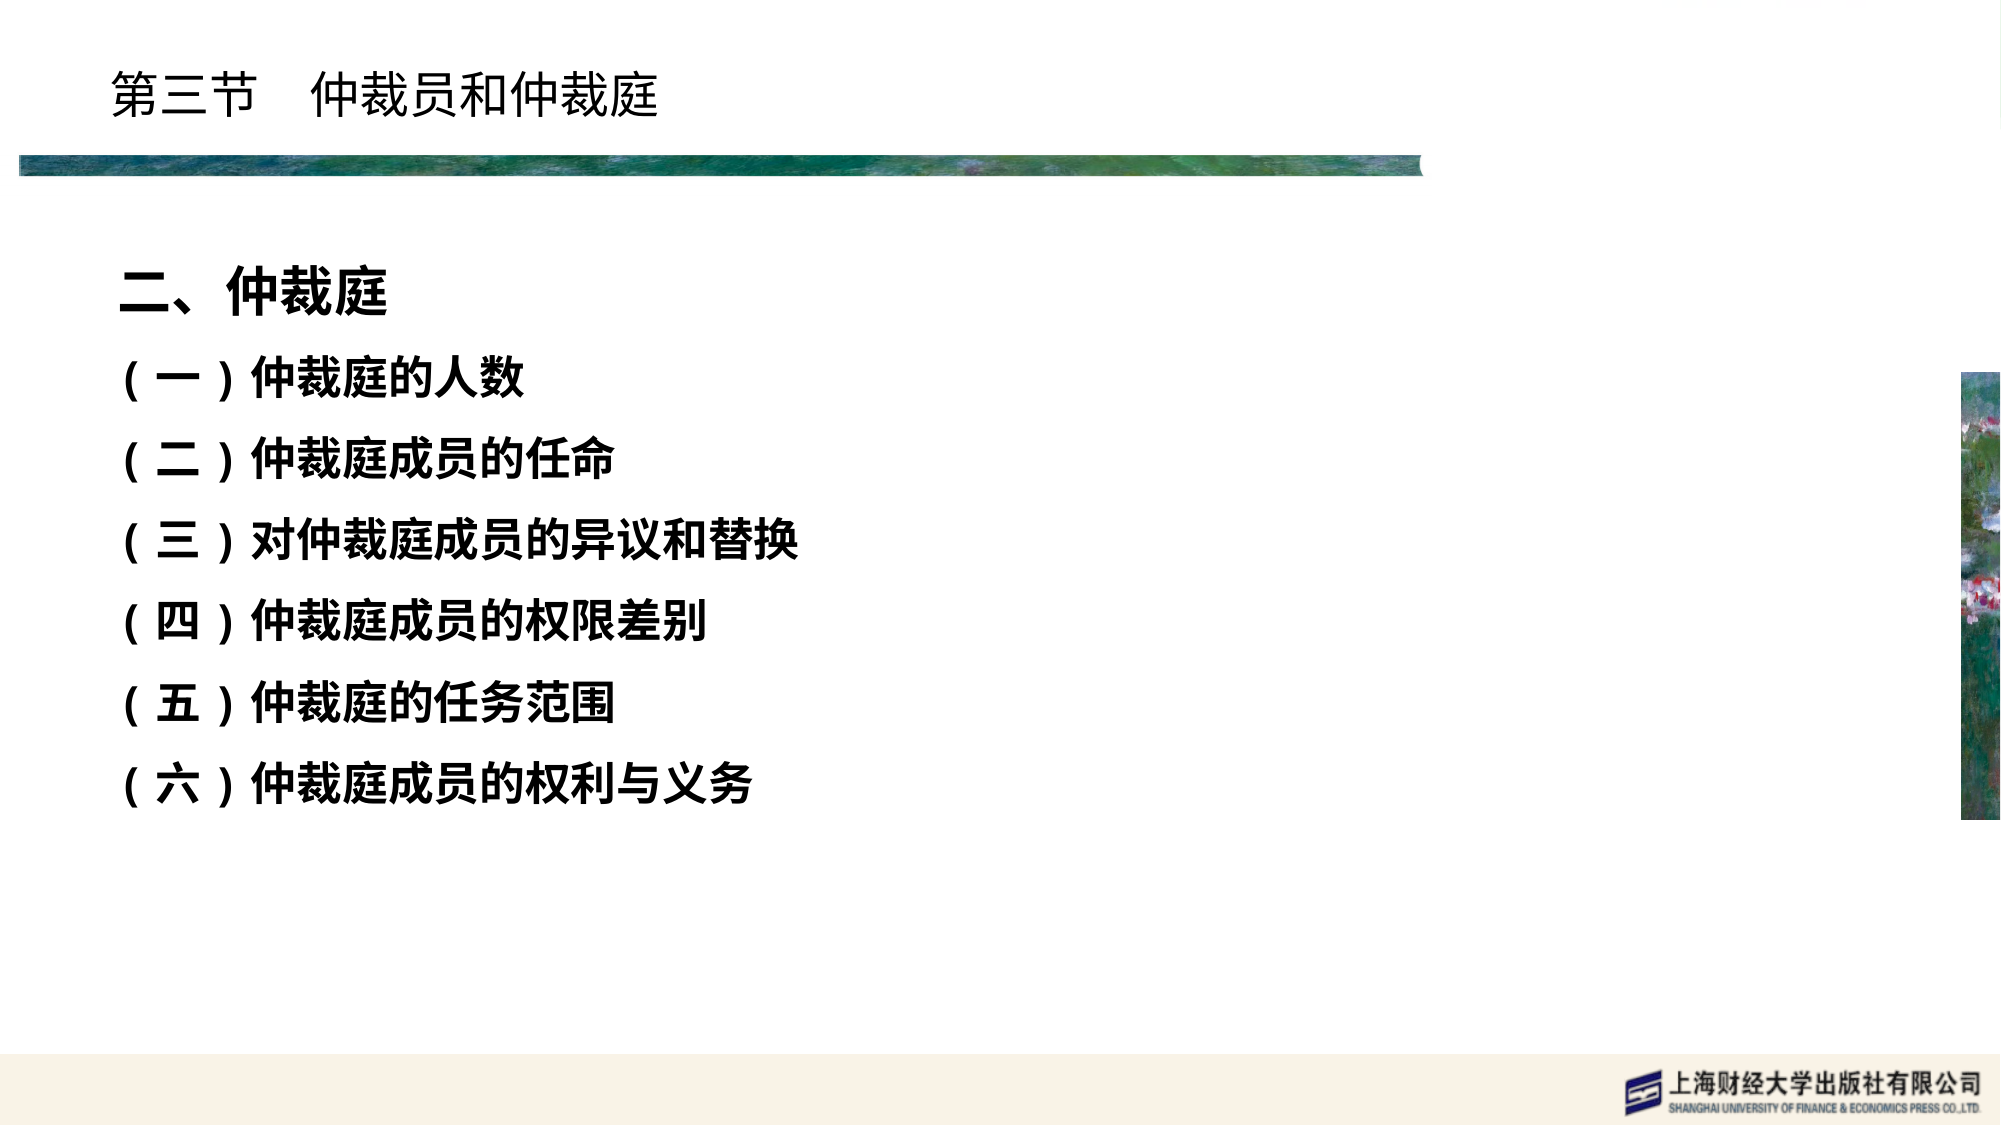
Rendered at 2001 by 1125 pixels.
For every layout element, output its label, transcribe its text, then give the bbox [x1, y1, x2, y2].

picture [0, 0, 2001, 1125]
list 二、仲裁庭 (一)仲裁庭的人数 (二)仲裁庭成员的任命 (三)对仲裁庭成员的异议和替换 (四)仲裁庭成员的权限差别 (五)仲裁庭的任务范围 (六)仲裁庭成员的权利与义务 [102, 233, 1898, 1032]
title 第三节 仲裁员和仲裁庭 [94, 42, 1451, 146]
